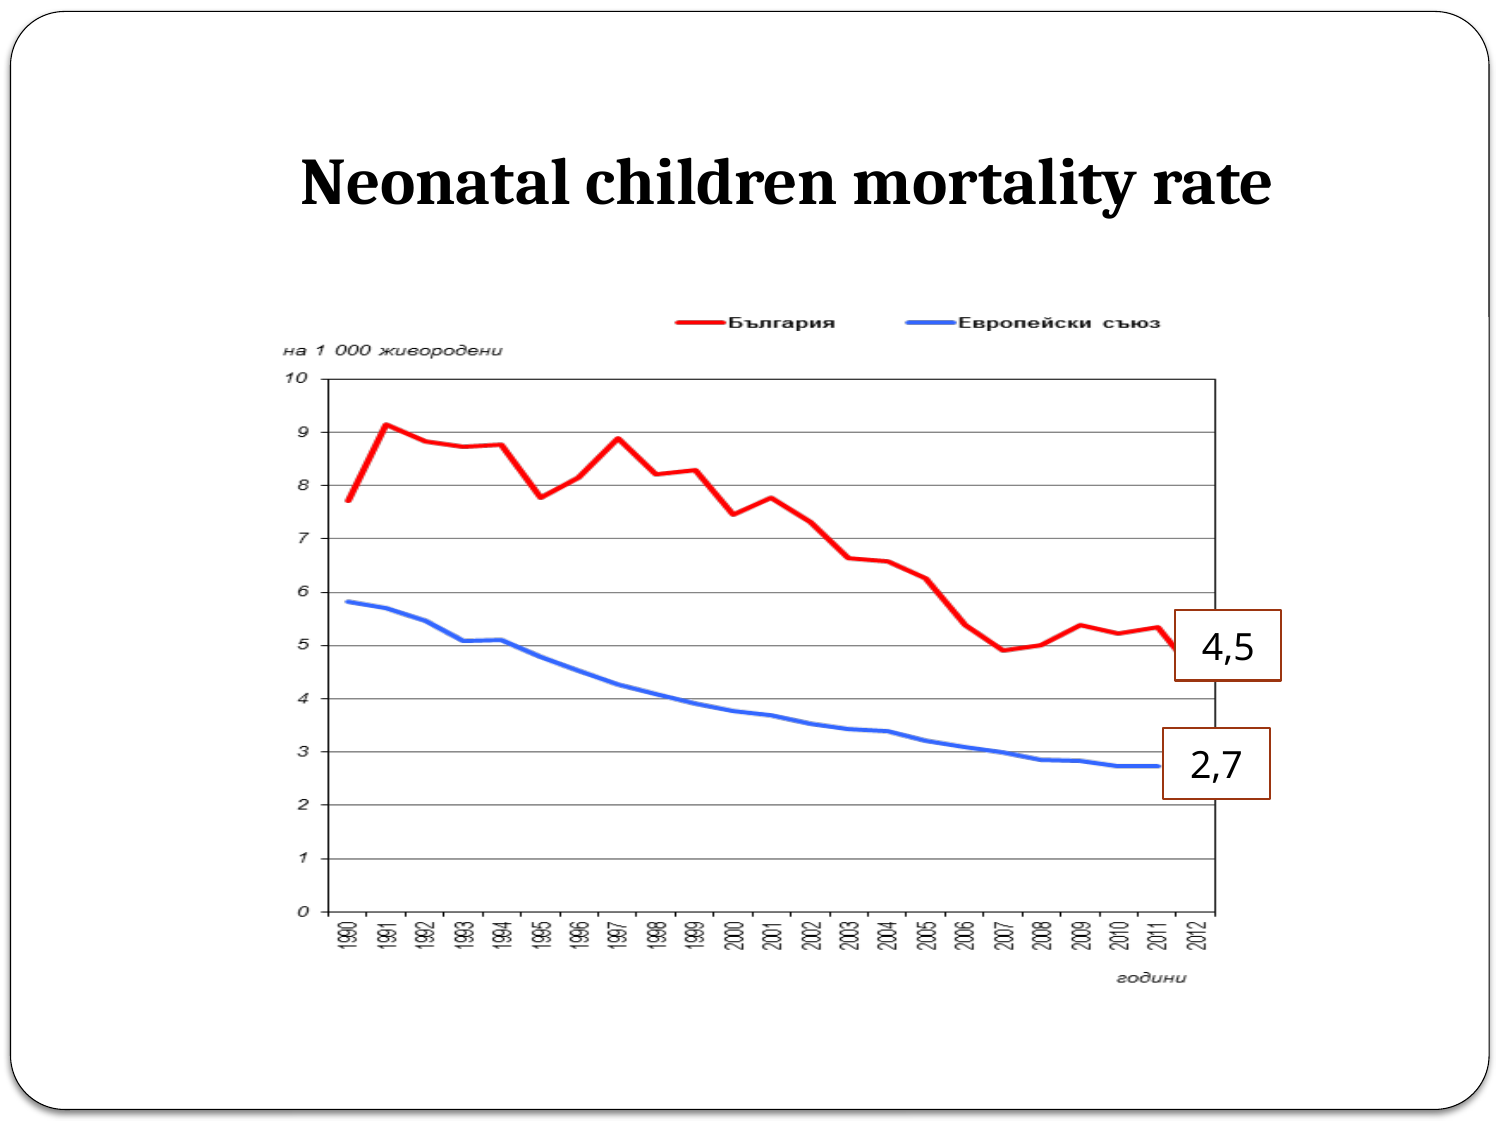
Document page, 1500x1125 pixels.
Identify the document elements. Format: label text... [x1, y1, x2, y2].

text_box 4,5 [1228, 609, 1282, 682]
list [277, 278, 1223, 988]
text_box 2,7 [1228, 727, 1271, 800]
title Neonatal children mortality rate [150, 45, 1425, 233]
